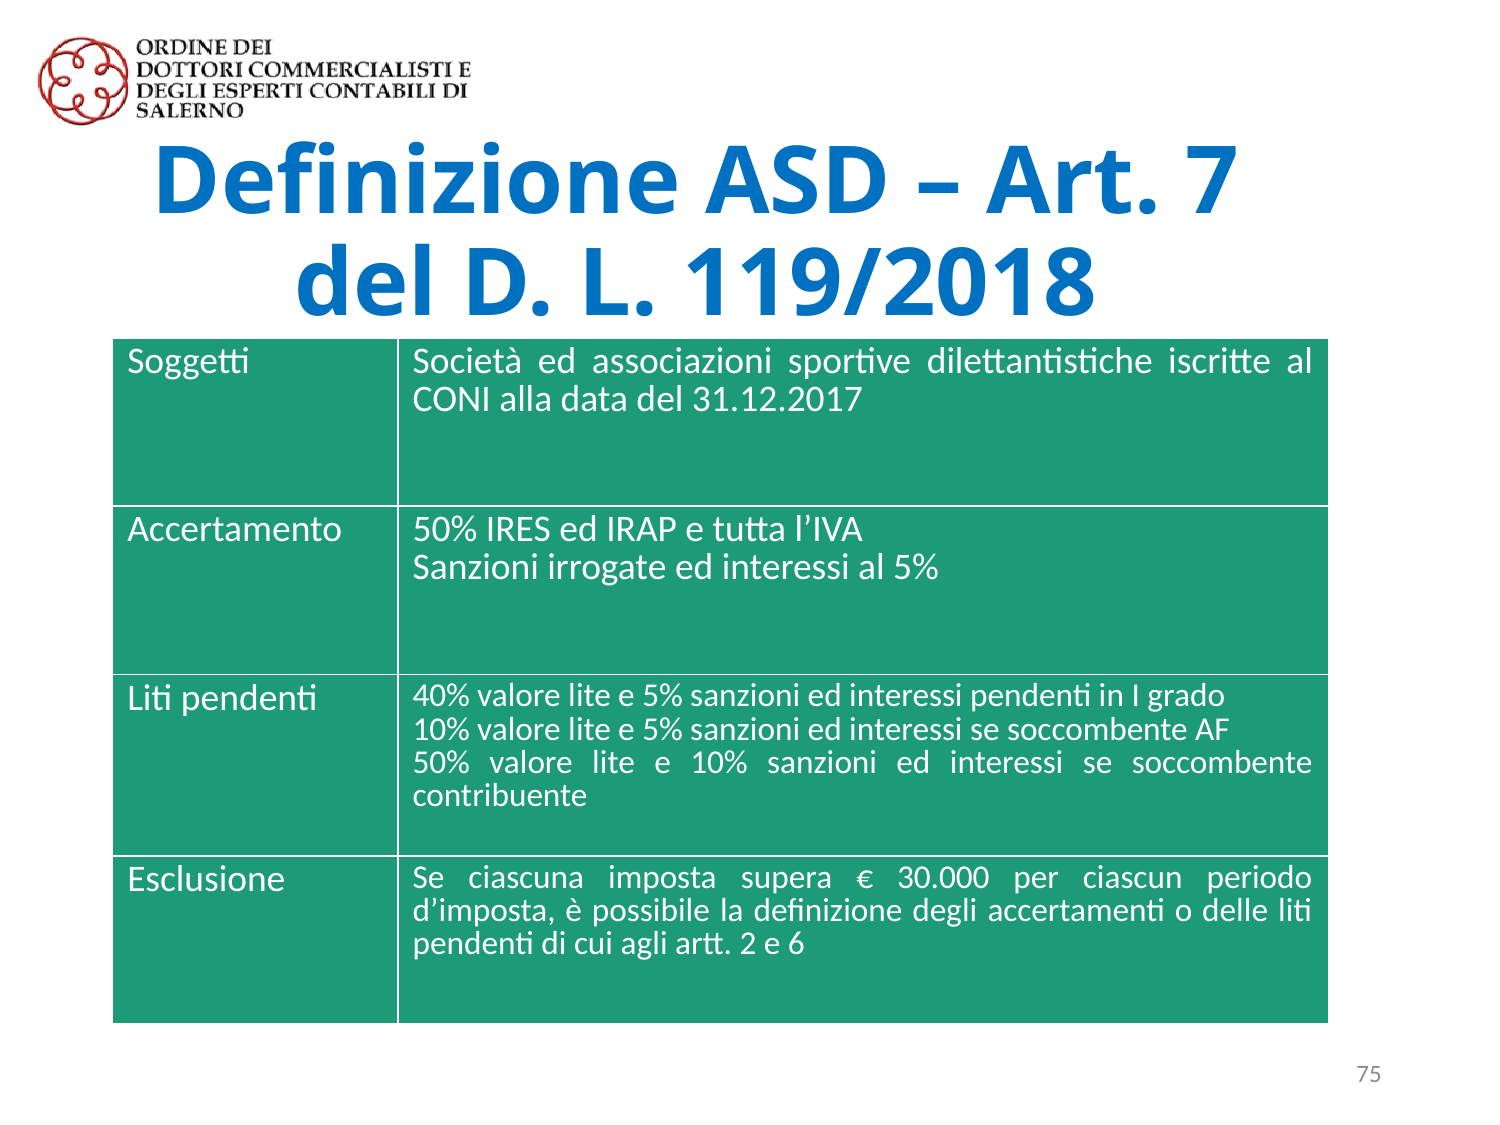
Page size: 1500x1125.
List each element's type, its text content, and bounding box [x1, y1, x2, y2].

table_cell 50% IRES ed IRAP e tutta l’IVA Sanzioni irrogate ed interessi al 5% [399, 507, 1328, 674]
table_cell Liti pendenti [113, 675, 397, 855]
table_header Soggetti [113, 339, 397, 505]
table_cell 40% valore lite e 5% sanzioni ed interessi pendenti in I grado 10% valore lite e 5% sanzioni ed interessi se soccombente AF 50% valore lite e 10% sanzioni ed interessi se soccombente contribuente [399, 675, 1328, 855]
table_cell Se ciascuna imposta supera € 30.000 per ciascun periodo d’imposta, è possibile la definizione degli accertamenti o delle liti pendenti di cui agli artt. 2 e 6 [399, 857, 1328, 1023]
title Definizione ASD – Art. 7 del D. L. 119/2018 [58, 125, 1334, 277]
picture [29, 29, 479, 127]
slide_number 75 [1059, 1042, 1397, 1103]
table_header Società ed associazioni sportive dilettantistiche iscritte al CONI alla data del 31.12.2017 [399, 339, 1328, 505]
table_cell Esclusione [113, 857, 397, 1023]
table_cell Accertamento [113, 507, 397, 674]
